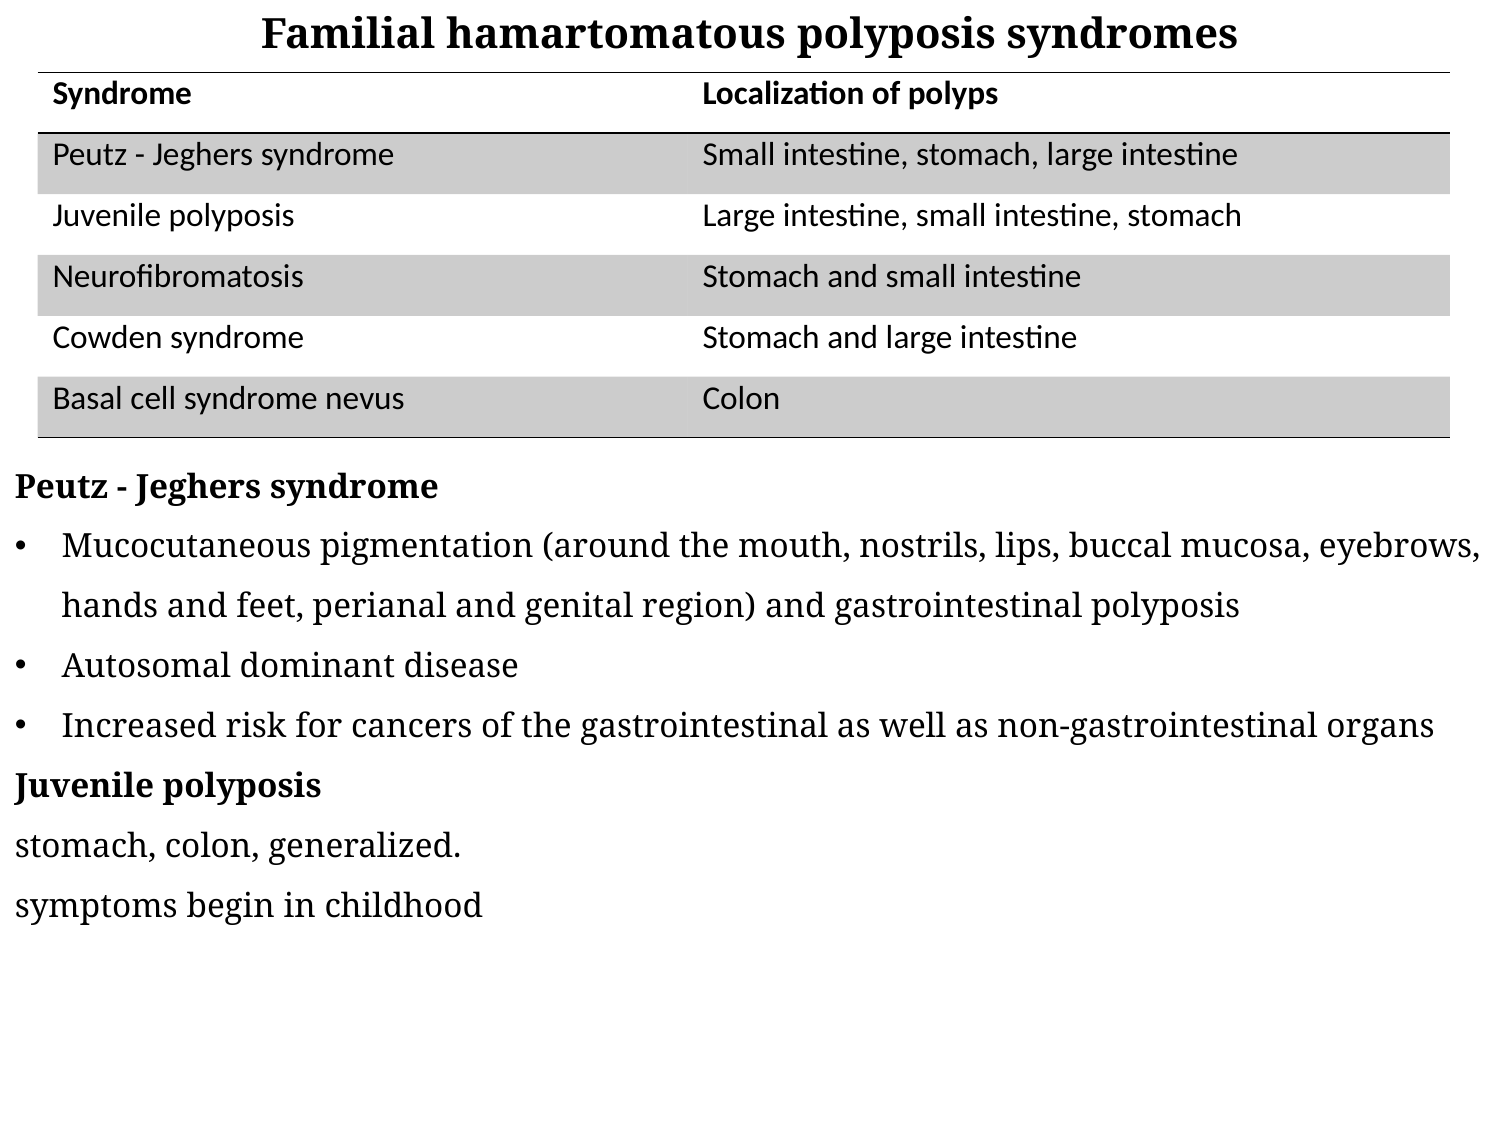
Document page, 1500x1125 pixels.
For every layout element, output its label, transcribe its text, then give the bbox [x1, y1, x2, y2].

table_cell Stomach and small intestine [687, 255, 1450, 316]
table_cell Stomach and large intestine [687, 316, 1450, 377]
table_cell Cowden syndrome [38, 316, 687, 377]
table_cell Colon [687, 377, 1450, 437]
table_cell Small intestine, stomach, large intestine [687, 134, 1450, 194]
table_cell Juvenile polyposis [38, 194, 687, 255]
table_cell Peutz - Jeghers syndrome [38, 134, 687, 194]
table_cell Large intestine, small intestine, stomach [687, 194, 1450, 255]
table_header Localization of polyps [687, 73, 1450, 132]
table_header Syndrome [38, 73, 687, 132]
table_cell Neurofibromatosis [38, 255, 687, 316]
text_box Familial hamartomatous polyposis syndromes [0, 0, 1500, 63]
text_box Peutz - Jeghers syndrome Mucocutaneous pigmentation (around the mouth, nostrils, lips, buccal mucosa, eyebrows, hands and feet, perianal and genital region) and gastrointestinal polyposis Autosomal dominant disease Increased risk for cancers of the gastrointestinal as well as non-gastrointestinal organs Juvenile polyposis stomach, colon, generalized. symptoms begin in childhood [0, 437, 1500, 999]
table_cell Basal cell syndrome nevus [38, 377, 687, 437]
